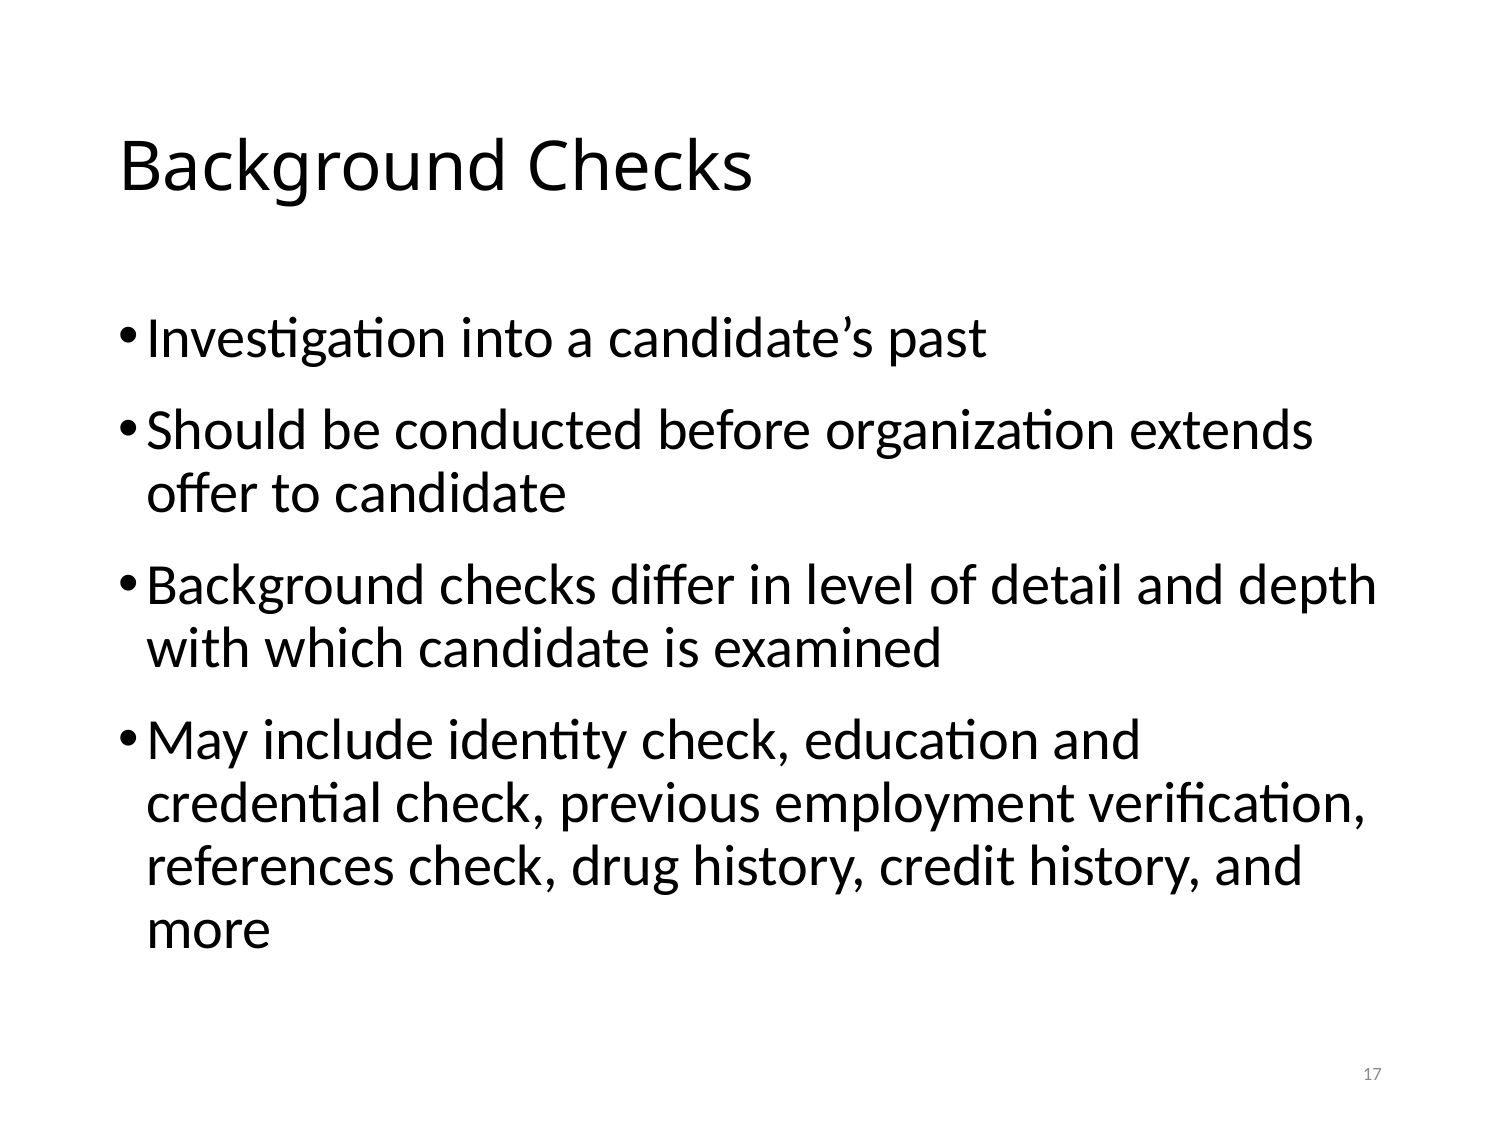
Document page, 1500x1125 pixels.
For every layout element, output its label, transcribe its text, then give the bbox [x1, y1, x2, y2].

slide_number 17 [1059, 1042, 1397, 1103]
list Investigation into a candidate’s past Should be conducted before organization extends offer to candidate Background checks differ in level of detail and depth with which candidate is examined May include identity check, education and credential check, previous employment verification, references check, drug history, credit history, and more [103, 299, 1397, 1014]
title Background Checks [103, 59, 1397, 278]
